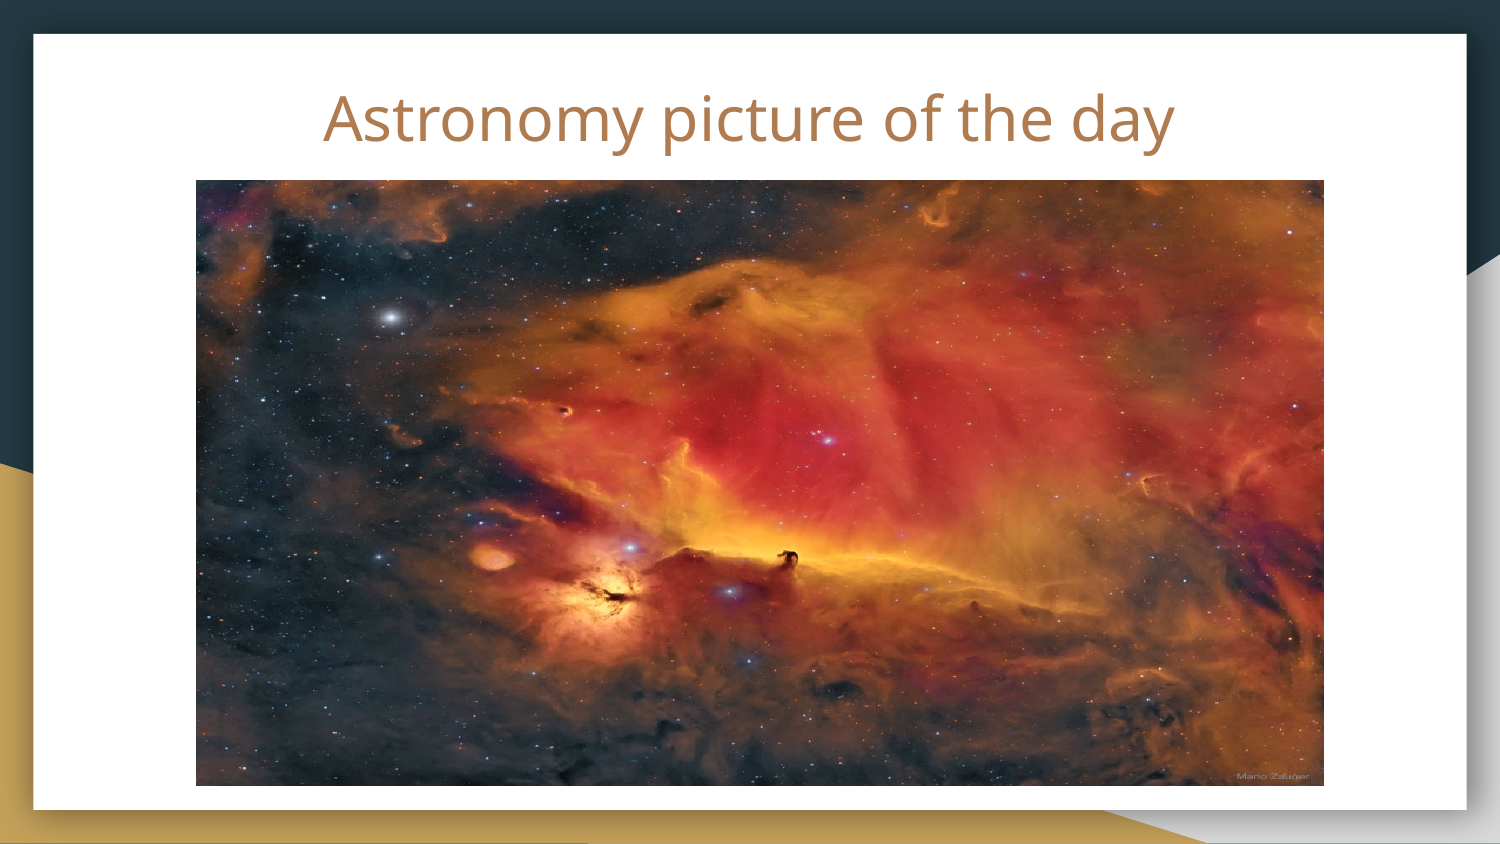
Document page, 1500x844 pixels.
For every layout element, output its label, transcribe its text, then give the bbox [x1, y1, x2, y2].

picture [196, 179, 1324, 787]
title Astronomy picture of the day [134, 63, 1366, 221]
